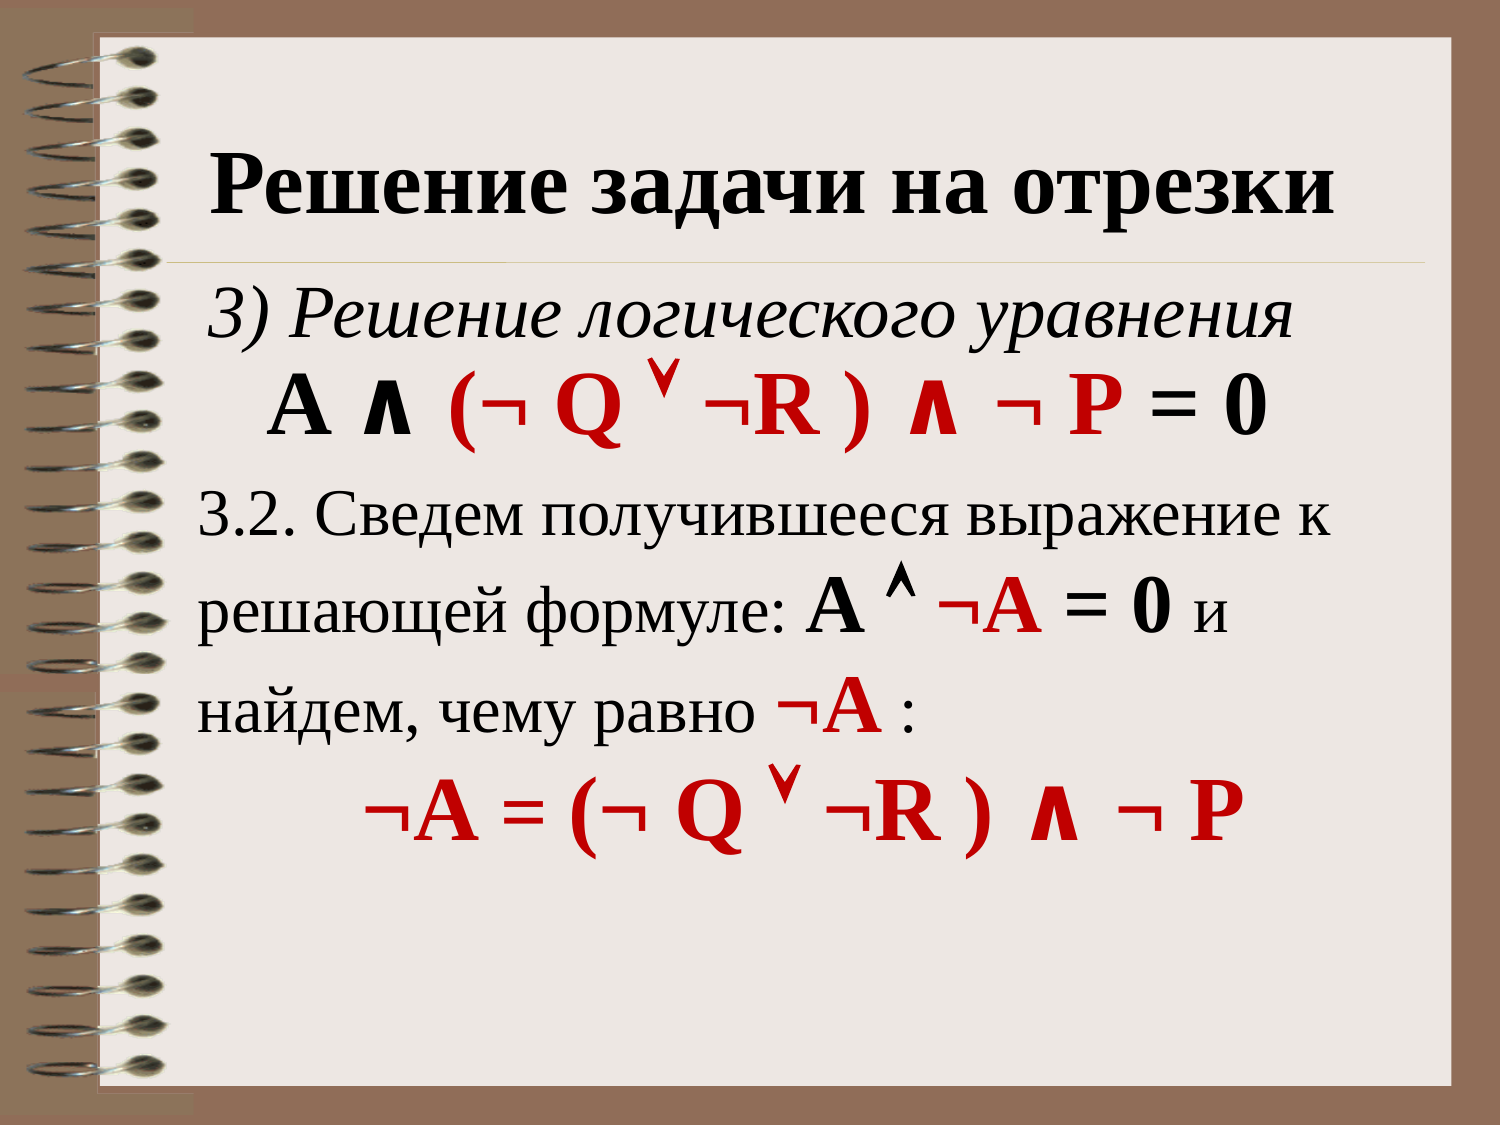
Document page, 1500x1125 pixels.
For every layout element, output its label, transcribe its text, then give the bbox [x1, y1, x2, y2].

text_box 3) Решение логического уравнения [193, 255, 1411, 361]
text_box Решение задачи на отрезки [194, 114, 1436, 240]
picture [0, 692, 194, 1115]
text_box 3.2. Сведем получившееся выражение к решающей формуле: А  ¬А = 0 и найдем, чему равно ¬А : ¬А = (¬ Q  ¬R ) ∧ ¬ P [183, 461, 1447, 927]
text_box A ∧ (¬ Q  ¬R ) ∧ ¬ P = 0 [194, 335, 1341, 461]
picture [0, 8, 194, 674]
